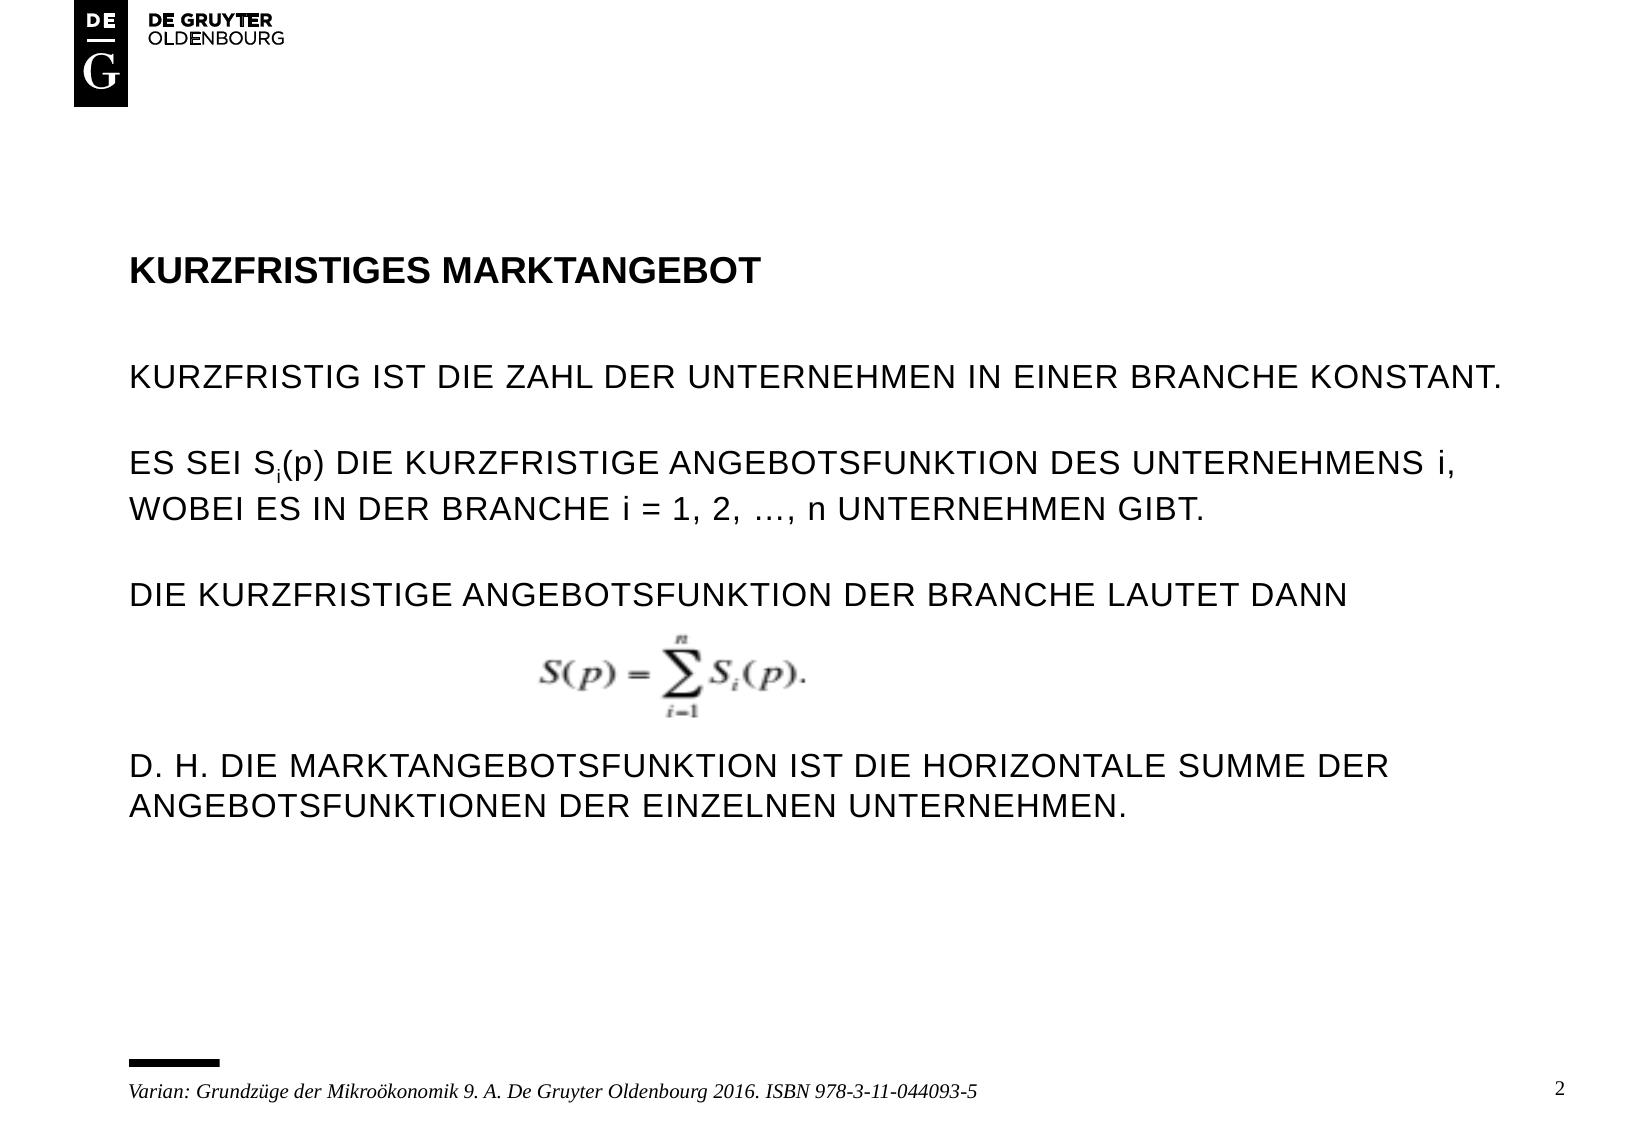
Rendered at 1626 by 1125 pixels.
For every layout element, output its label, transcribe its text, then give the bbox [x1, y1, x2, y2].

slide_number 2 [1554, 1074, 1614, 1104]
title Kurzfristiges marktangebot [129, 245, 1556, 328]
list Kurzfristig ist die zahl der unternehmen in einer branche konstant. Es sei Si(p) die kurzfristige angebotsfunktion des unternehmens i, wobei es in der branche i = 1, 2, …, n unternehmen gibt. Die kurzfristige angebotsfunktion der branche lautet dann d. h. die marktangebotsfunktion ist die horizontale summe der angebotsfunktionen der einzelnen unternehmen. [129, 355, 1556, 1018]
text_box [533, 626, 806, 718]
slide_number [128, 1077, 1539, 1108]
